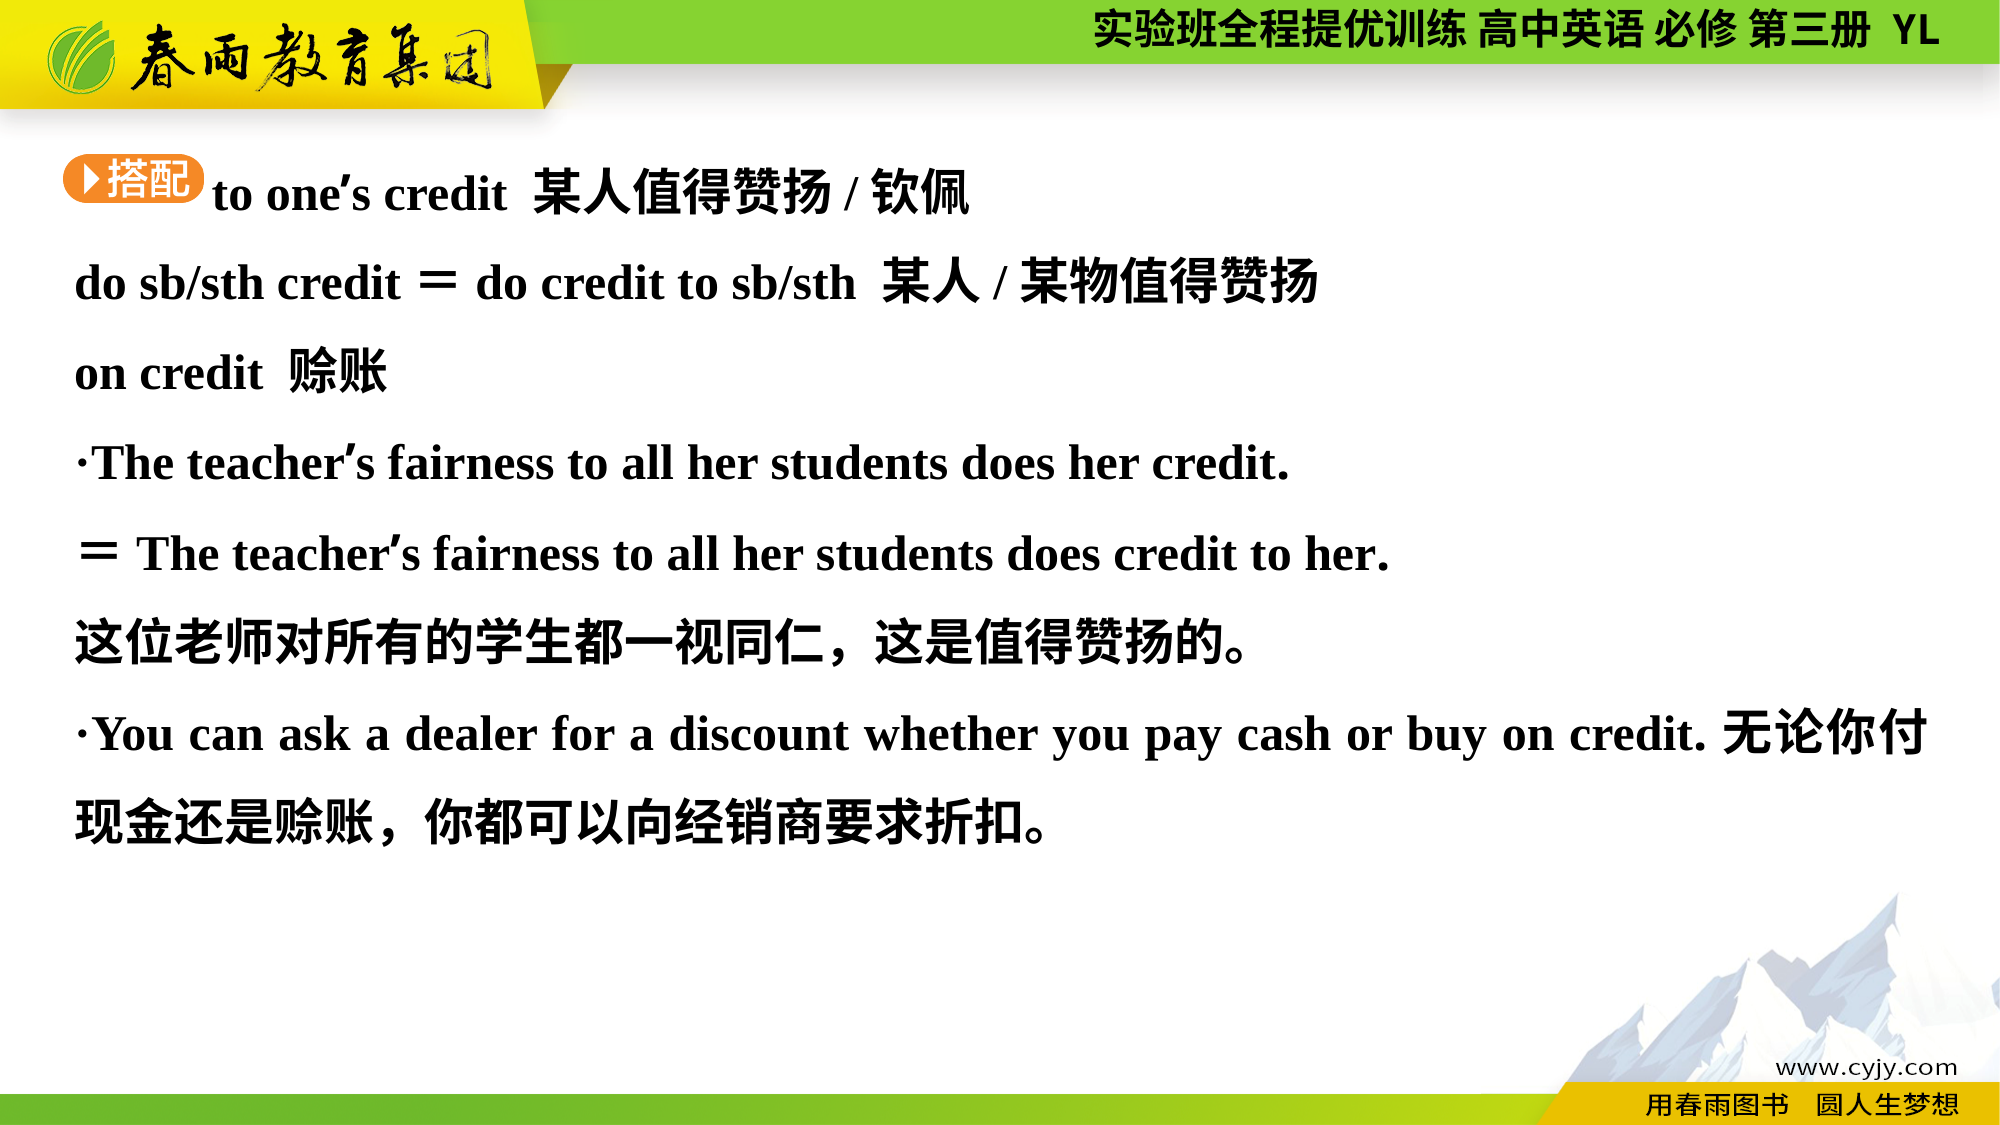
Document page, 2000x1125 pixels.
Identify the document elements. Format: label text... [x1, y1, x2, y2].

list to one’s credit 某人值得赞扬/钦佩 do sb/sth credit＝do credit to sb/sth 某人/某物值得赞扬 on credit 赊账 ·The teacher’s fairness to all her students does her credit. ＝The teacher’s fairness to all her students does credit to her. 这位老师对所有的学生都一视同仁，这是值得赞扬的。 ·You can ask a dealer for a discount whether you pay cash or buy on credit.无论你付现金还是赊账，你都可以向经销商要求折扣。 [59, 122, 1944, 854]
picture [0, 0, 2000, 1125]
